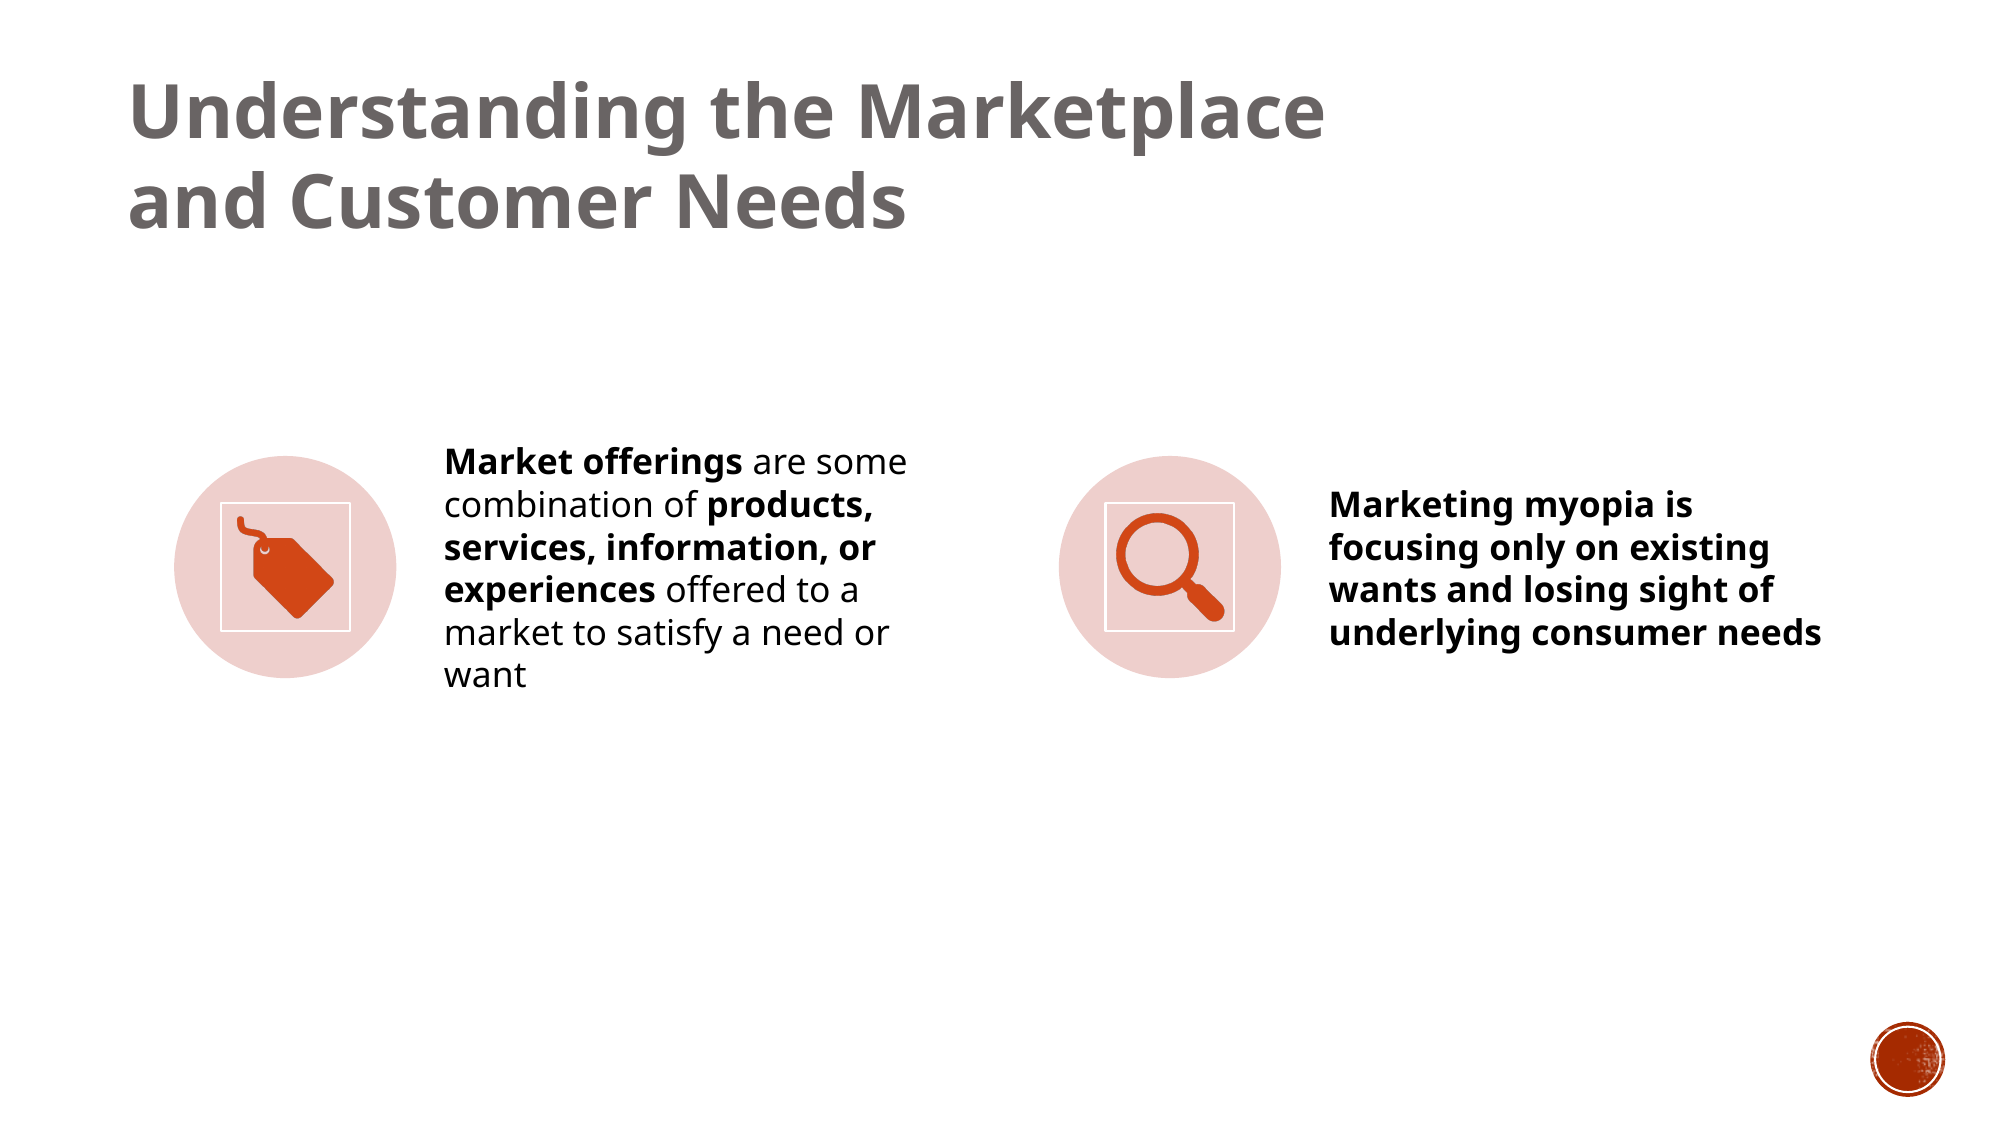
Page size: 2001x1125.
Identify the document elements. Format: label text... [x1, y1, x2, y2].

text_box Understanding the Marketplace and Customer Needs [112, 55, 1388, 244]
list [135, 262, 1892, 872]
